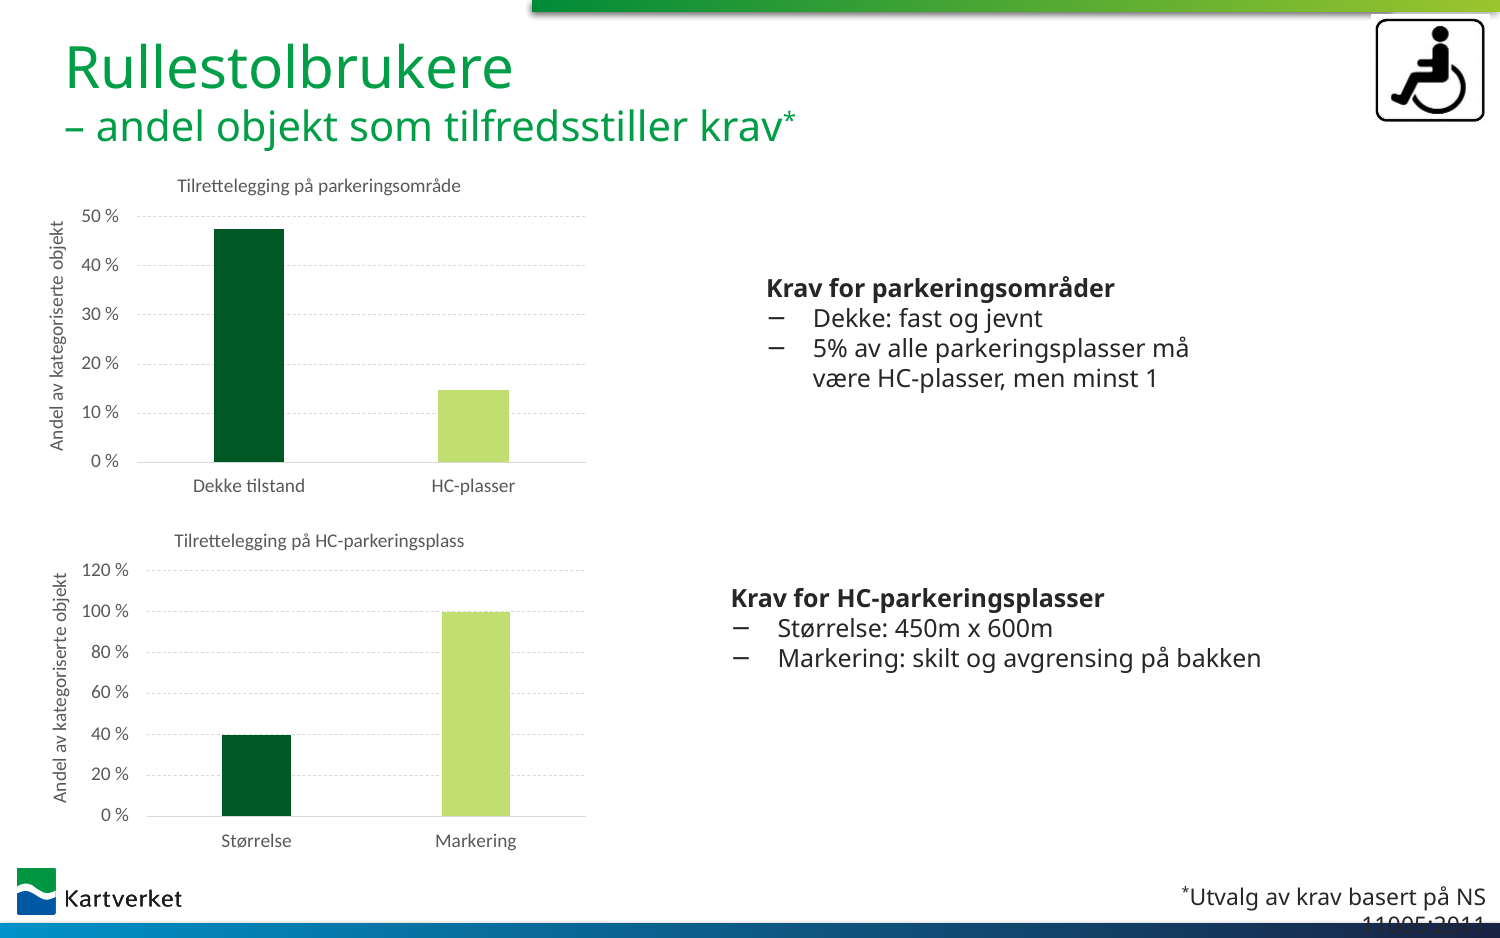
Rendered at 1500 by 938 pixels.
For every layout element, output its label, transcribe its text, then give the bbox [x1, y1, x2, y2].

text_box Krav for parkeringsområder Dekke: fast og jevnt 5% av alle parkeringsplasser må være HC-plasser, men minst 1 [751, 264, 1232, 400]
text_box *Utvalg av krav basert på NS 11005:2011 [1068, 873, 1500, 938]
text_box Rullestolbrukere – andel objekt som tilfredsstiller krav* [49, 23, 1431, 158]
picture [41, 520, 598, 859]
picture [41, 166, 598, 505]
picture [1371, 13, 1491, 127]
text_box Krav for HC-parkeringsplasser Størrelse: 450m x 600m Markering: skilt og avgrensing på bakken [715, 574, 1278, 680]
